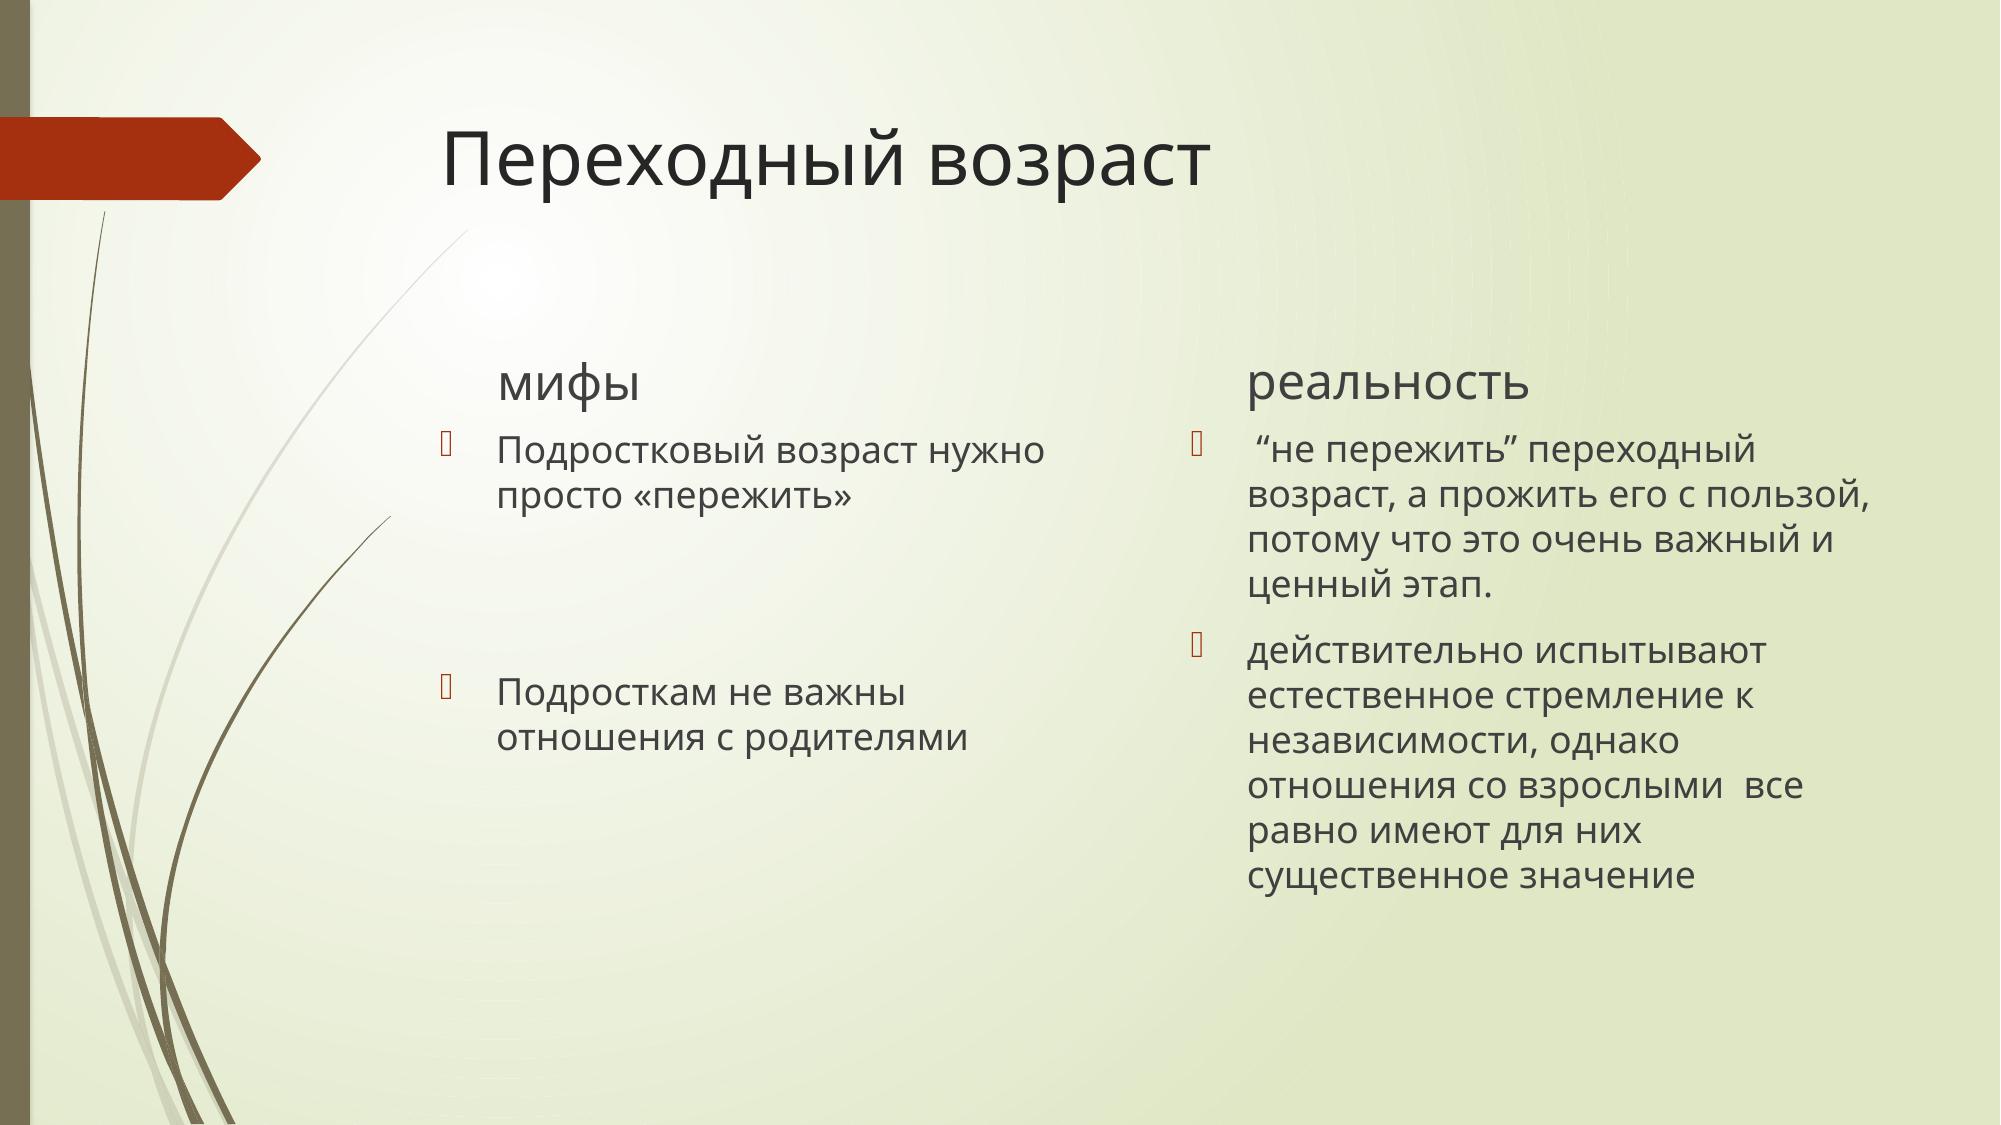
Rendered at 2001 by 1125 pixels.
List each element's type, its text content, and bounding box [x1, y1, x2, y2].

list Подростковый возраст нужно просто «пережить» Подросткам не важны отношения с родителями [424, 418, 1138, 969]
list реальность [1231, 323, 1888, 417]
list мифы [482, 323, 1138, 418]
title Переходный возраст [425, 102, 1888, 313]
list “не пережить” переходный возраст, а прожить его с пользой, потому что это очень важный и ценный этап. действительно испытывают естественное стремление к независимости, однако отношения со взрослыми все равно имеют для них существенное значение [1175, 417, 1888, 968]
